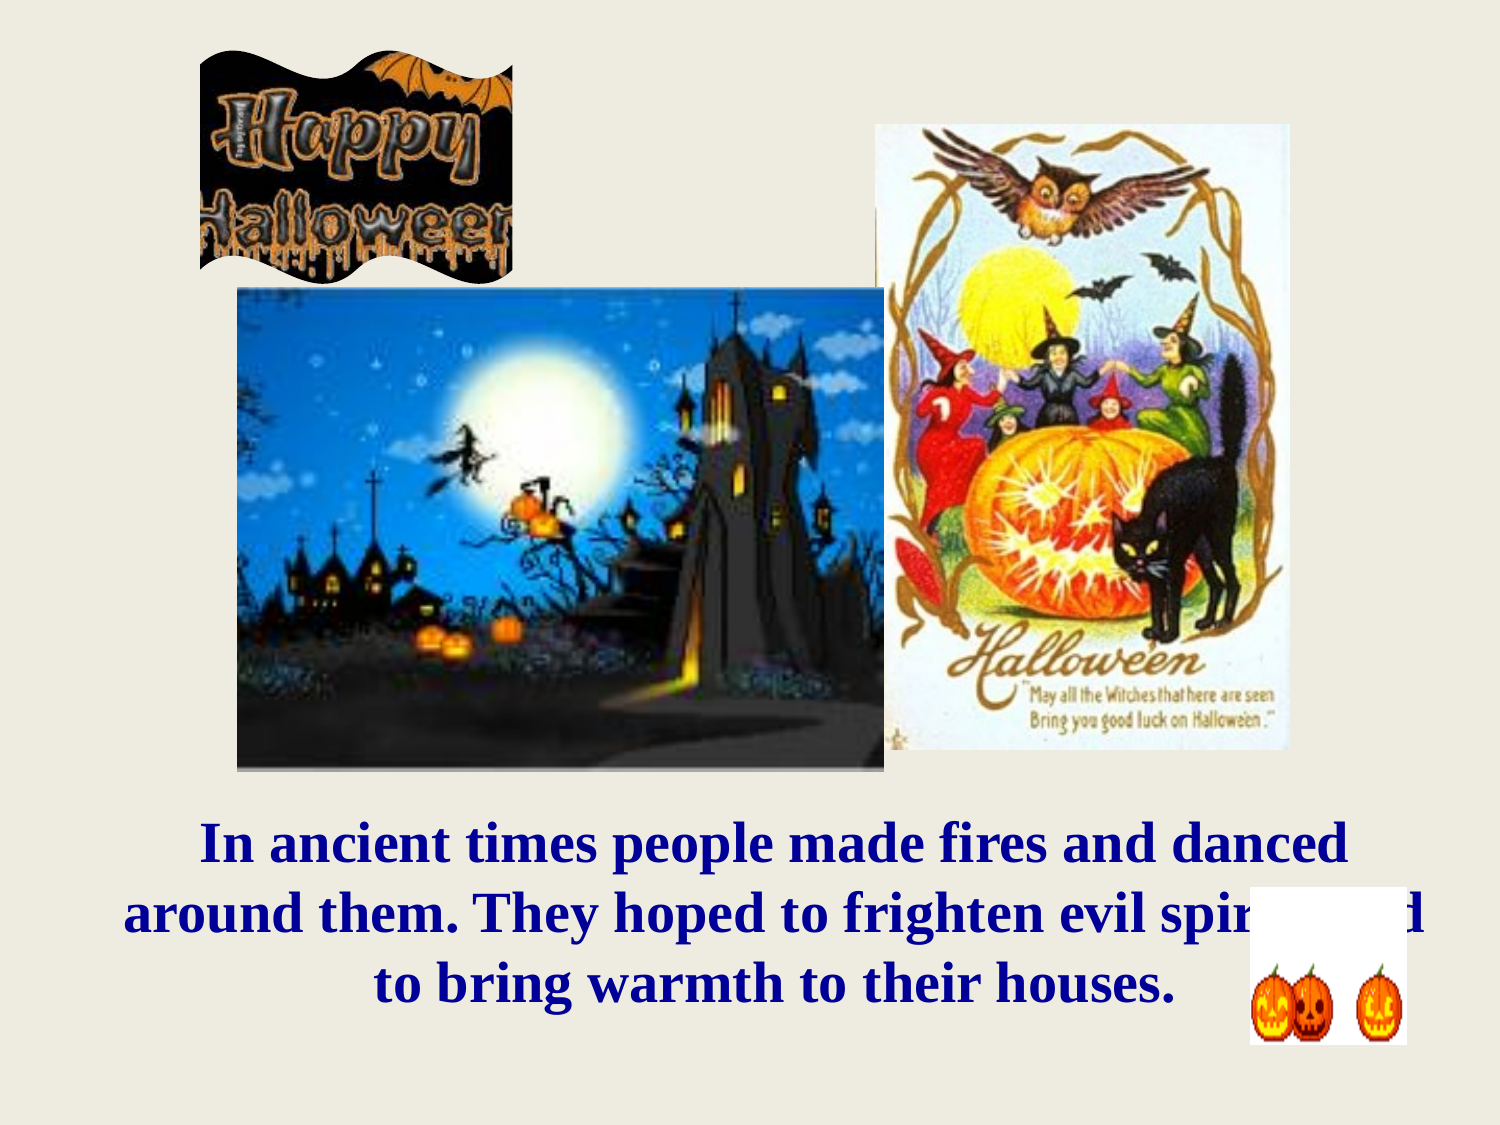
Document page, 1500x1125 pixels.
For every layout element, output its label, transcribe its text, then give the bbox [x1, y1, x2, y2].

picture [199, 49, 513, 285]
title In ancient times people made fires and danced around them. They hoped to frighten evil spirits and to bring warmth to their houses. [99, 849, 1450, 1038]
picture [237, 124, 1290, 773]
picture [1249, 887, 1407, 1045]
